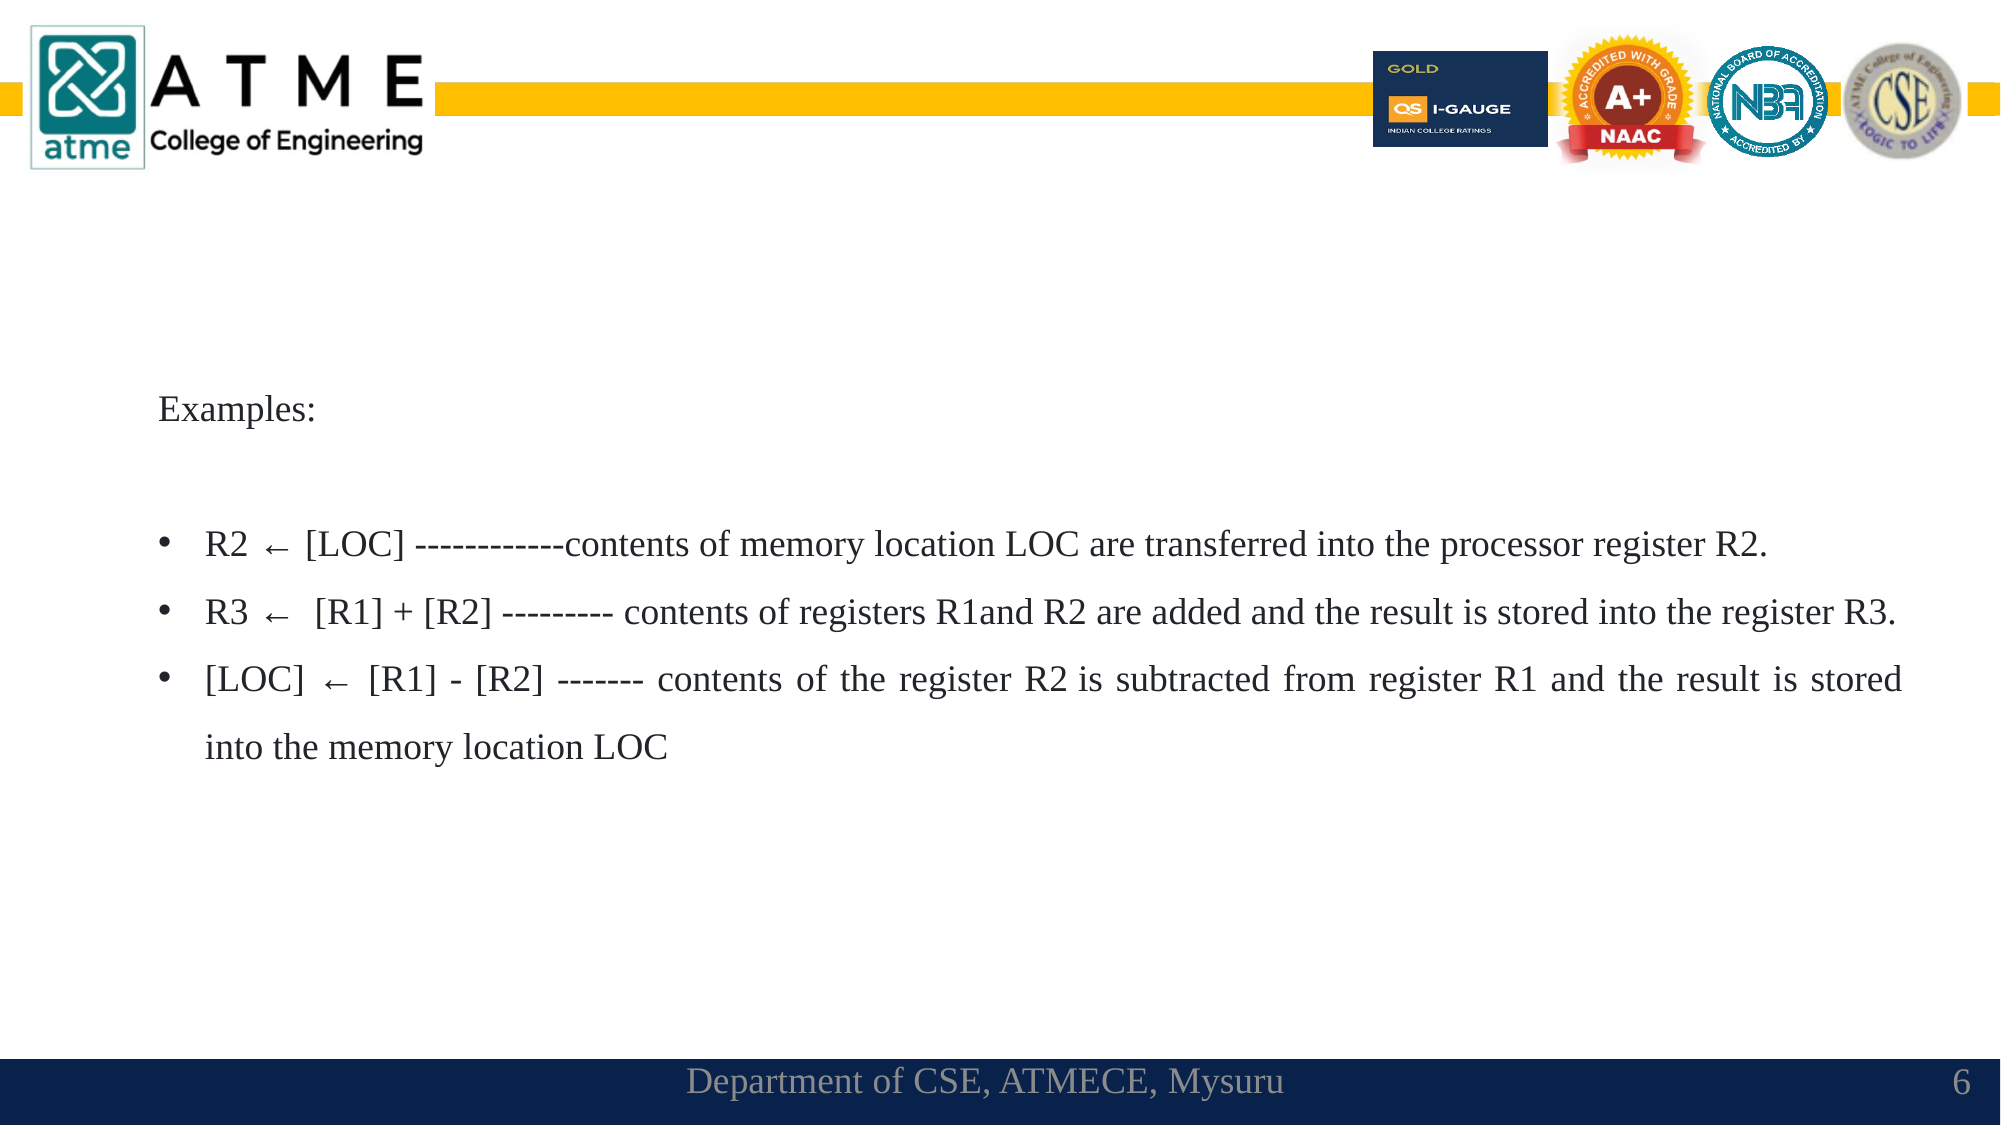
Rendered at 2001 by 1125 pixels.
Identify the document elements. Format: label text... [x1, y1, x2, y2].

text_box Examples: R2 ← [LOC] ------------contents of memory location LOC are transferred into the processor register R2. R3 ← [R1] + [R2] --------- contents of registers R1and R2 are added and the result is stored into the register R3. [LOC] ← [R1] - [R2] ------- contents of the register R2 is subtracted from register R1 and the result is stored into the memory location LOC [143, 354, 1919, 775]
picture [22, 15, 435, 178]
slide_number 6 [1511, 1057, 1972, 1103]
picture [1373, 20, 1828, 180]
footer Department of CSE, ATMECE, Mysuru [501, 1056, 1470, 1102]
picture [0, 1059, 2001, 1125]
picture [1840, 26, 1968, 176]
